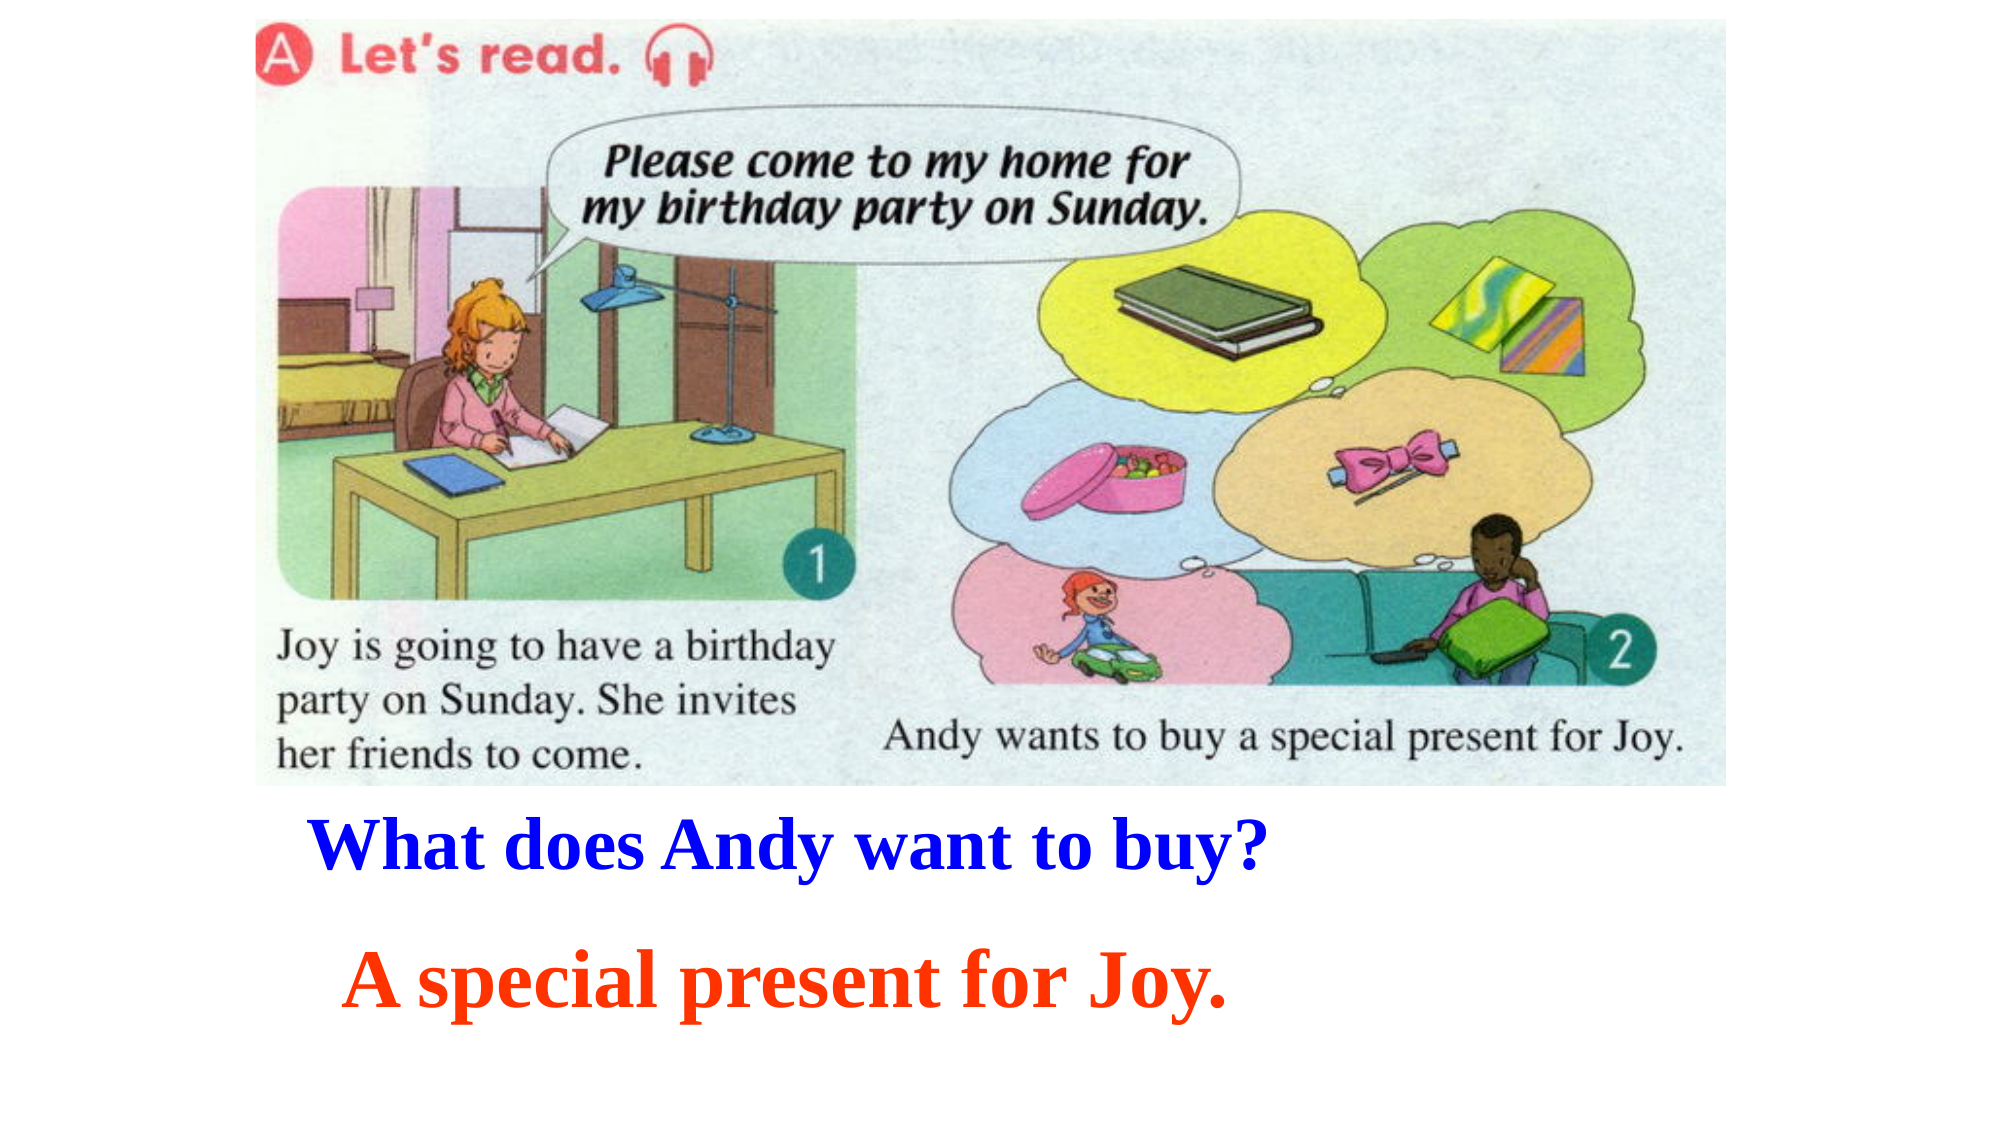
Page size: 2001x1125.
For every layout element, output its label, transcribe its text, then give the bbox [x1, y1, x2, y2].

text_box A special present for Joy. [326, 916, 1319, 1077]
picture [255, 19, 1726, 786]
text_box What does Andy want to buy? [291, 786, 1674, 937]
